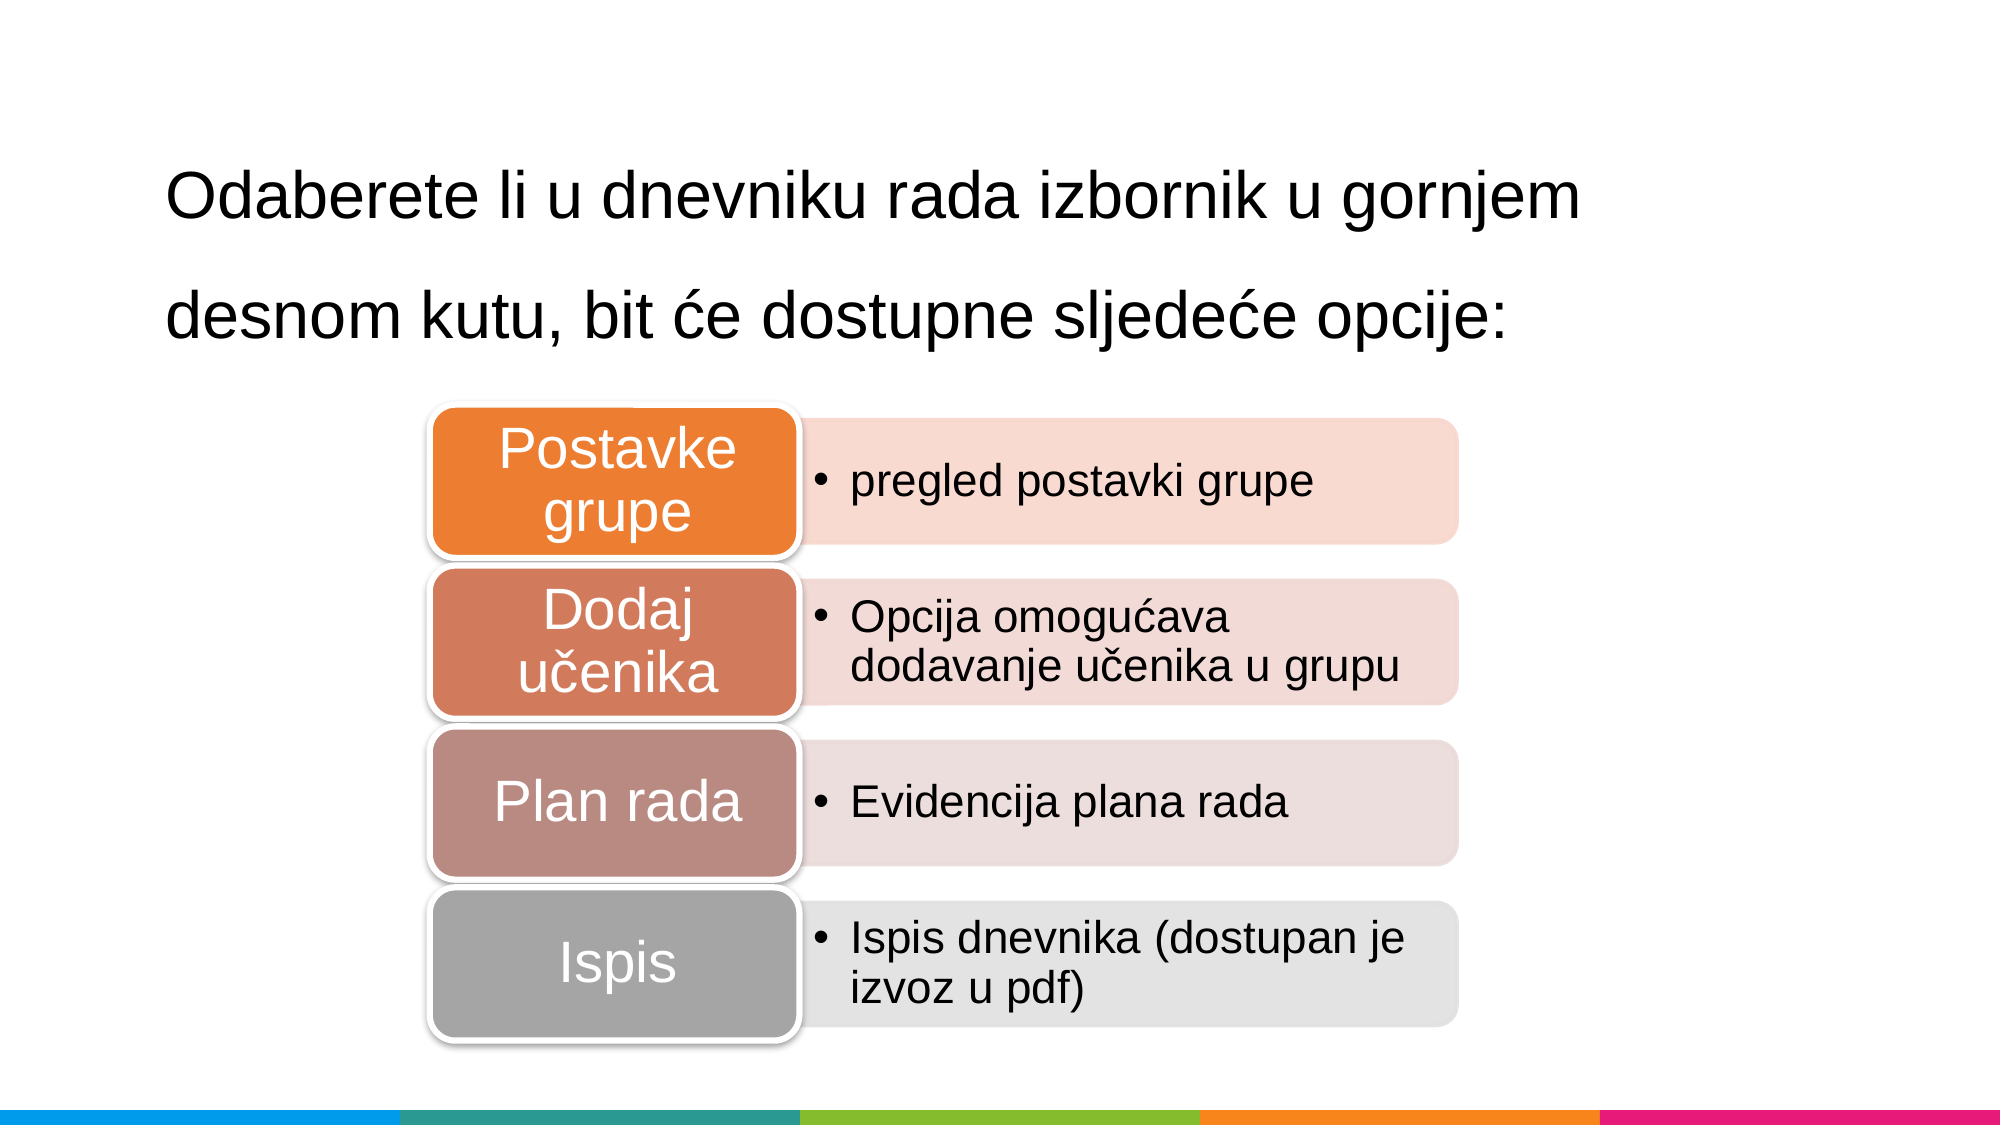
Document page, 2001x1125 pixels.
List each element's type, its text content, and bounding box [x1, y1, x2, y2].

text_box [429, 403, 1457, 1042]
text_box Odaberete li u dnevniku rada izbornik u gornjem desnom kutu, bit će dostupne sljedeće opcije: [150, 104, 1849, 479]
